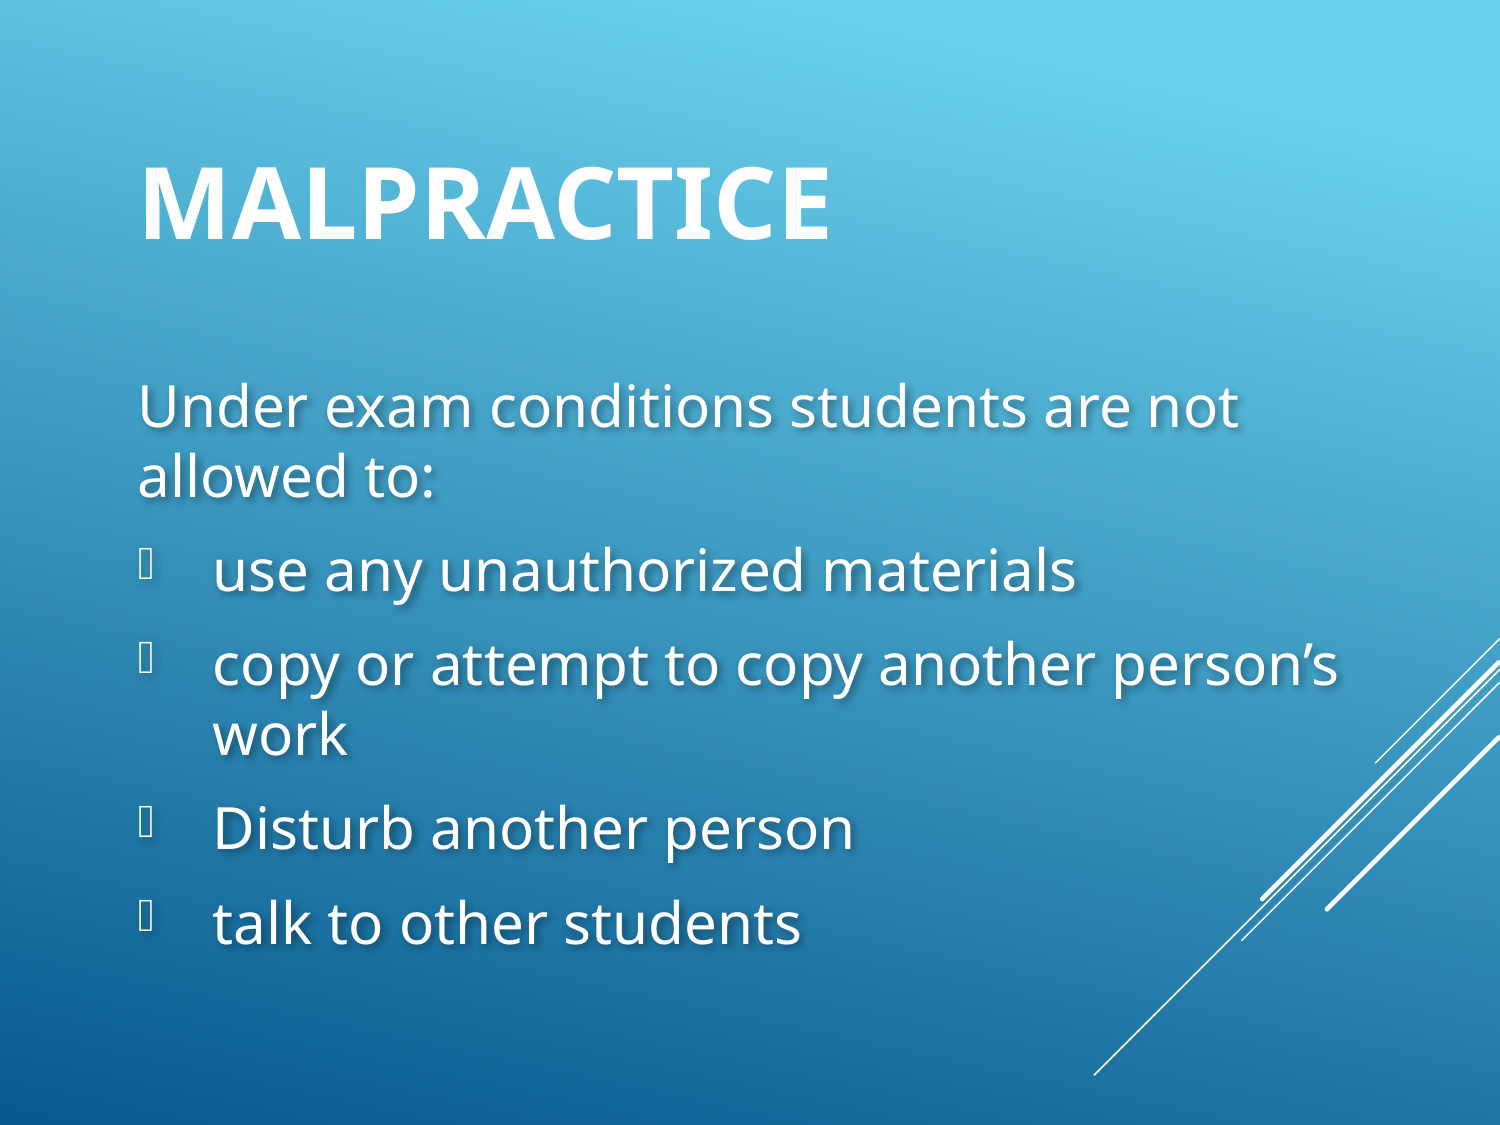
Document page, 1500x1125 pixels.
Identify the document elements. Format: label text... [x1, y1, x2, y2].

title Malpractice [122, 75, 1199, 324]
list Under exam conditions students are not allowed to: use any unauthorized materials copy or attempt to copy another person’s work Disturb another person talk to other students [122, 324, 1438, 1000]
